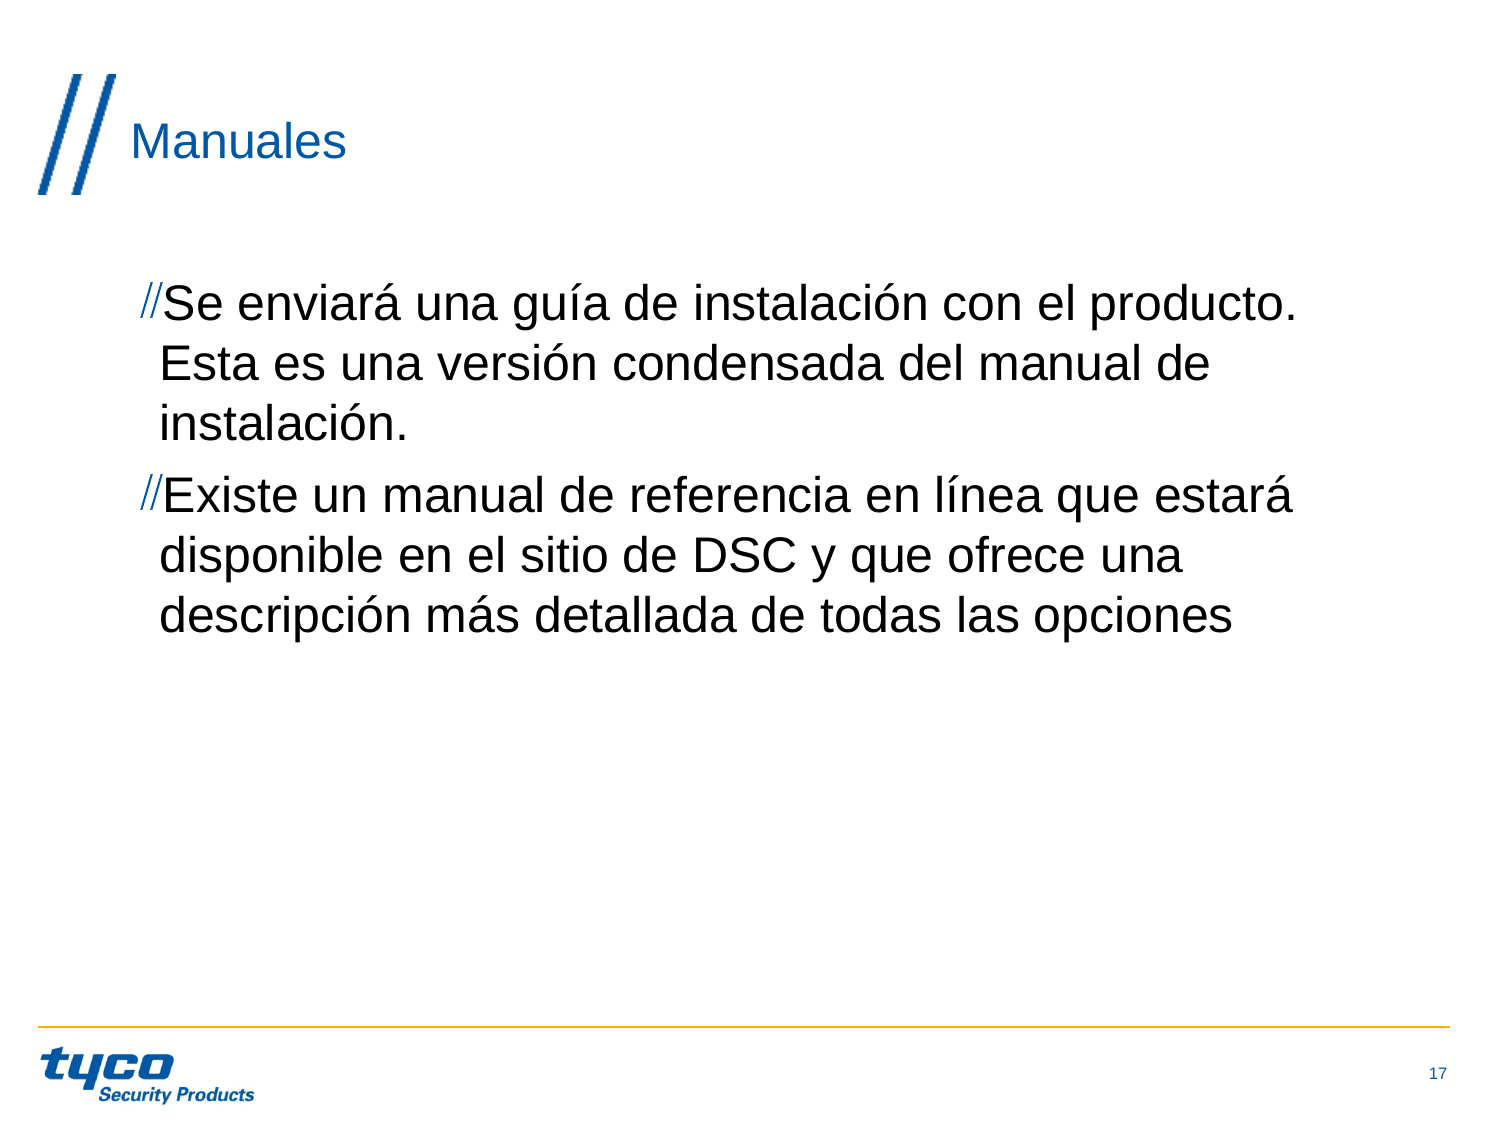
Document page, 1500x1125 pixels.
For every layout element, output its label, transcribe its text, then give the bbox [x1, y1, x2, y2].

slide_number 17 [1387, 1042, 1463, 1103]
picture [140, 474, 176, 510]
picture [140, 282, 176, 318]
picture [34, 1040, 260, 1107]
list Se enviará una guía de instalación con el producto. Esta es una versión condensada del manual de instalación. Existe un manual de referencia en línea que estará disponible en el sitio de DSC y que ofrece una descripción más detallada de todas las opciones [124, 262, 1426, 976]
picture [37, 74, 115, 195]
title Manuales [115, 44, 1426, 233]
text_box [97, 1061, 228, 1091]
